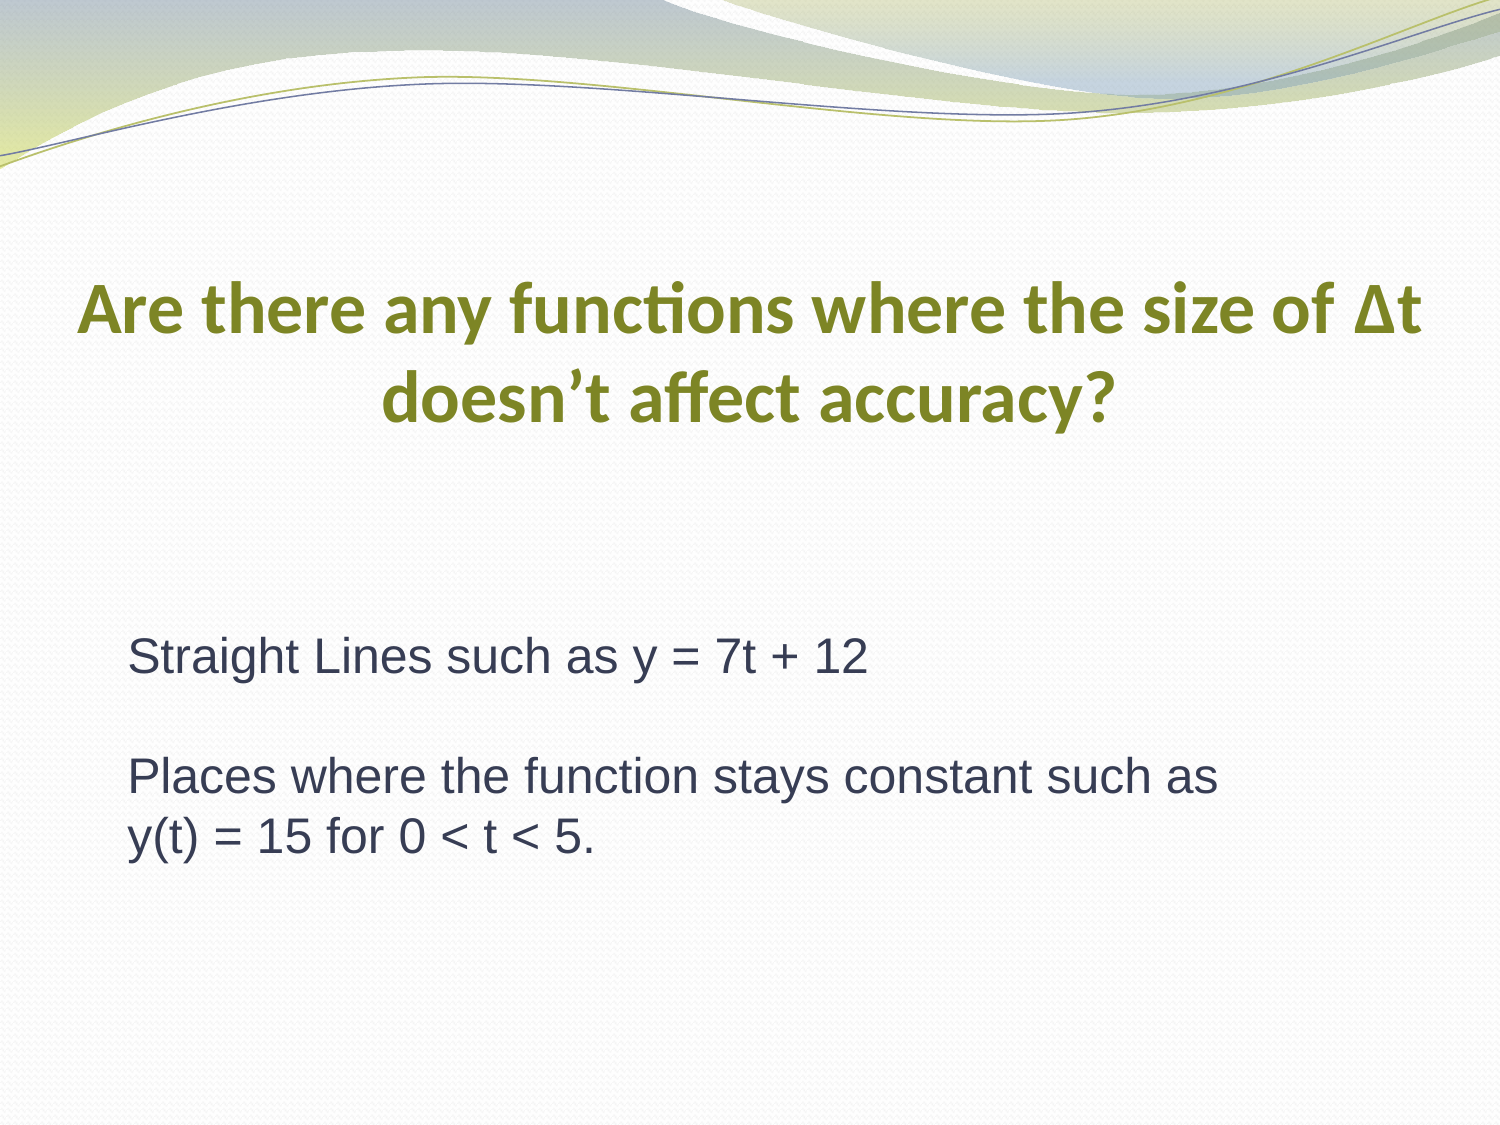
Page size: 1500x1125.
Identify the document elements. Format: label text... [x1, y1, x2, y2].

text_box Straight Lines such as y = 7t + 12 Places where the function stays constant such as y(t) = 15 for 0 < t < 5. [112, 616, 1350, 871]
title Are there any functions where the size of Δt doesn’t affect accuracy? [75, 249, 1425, 438]
